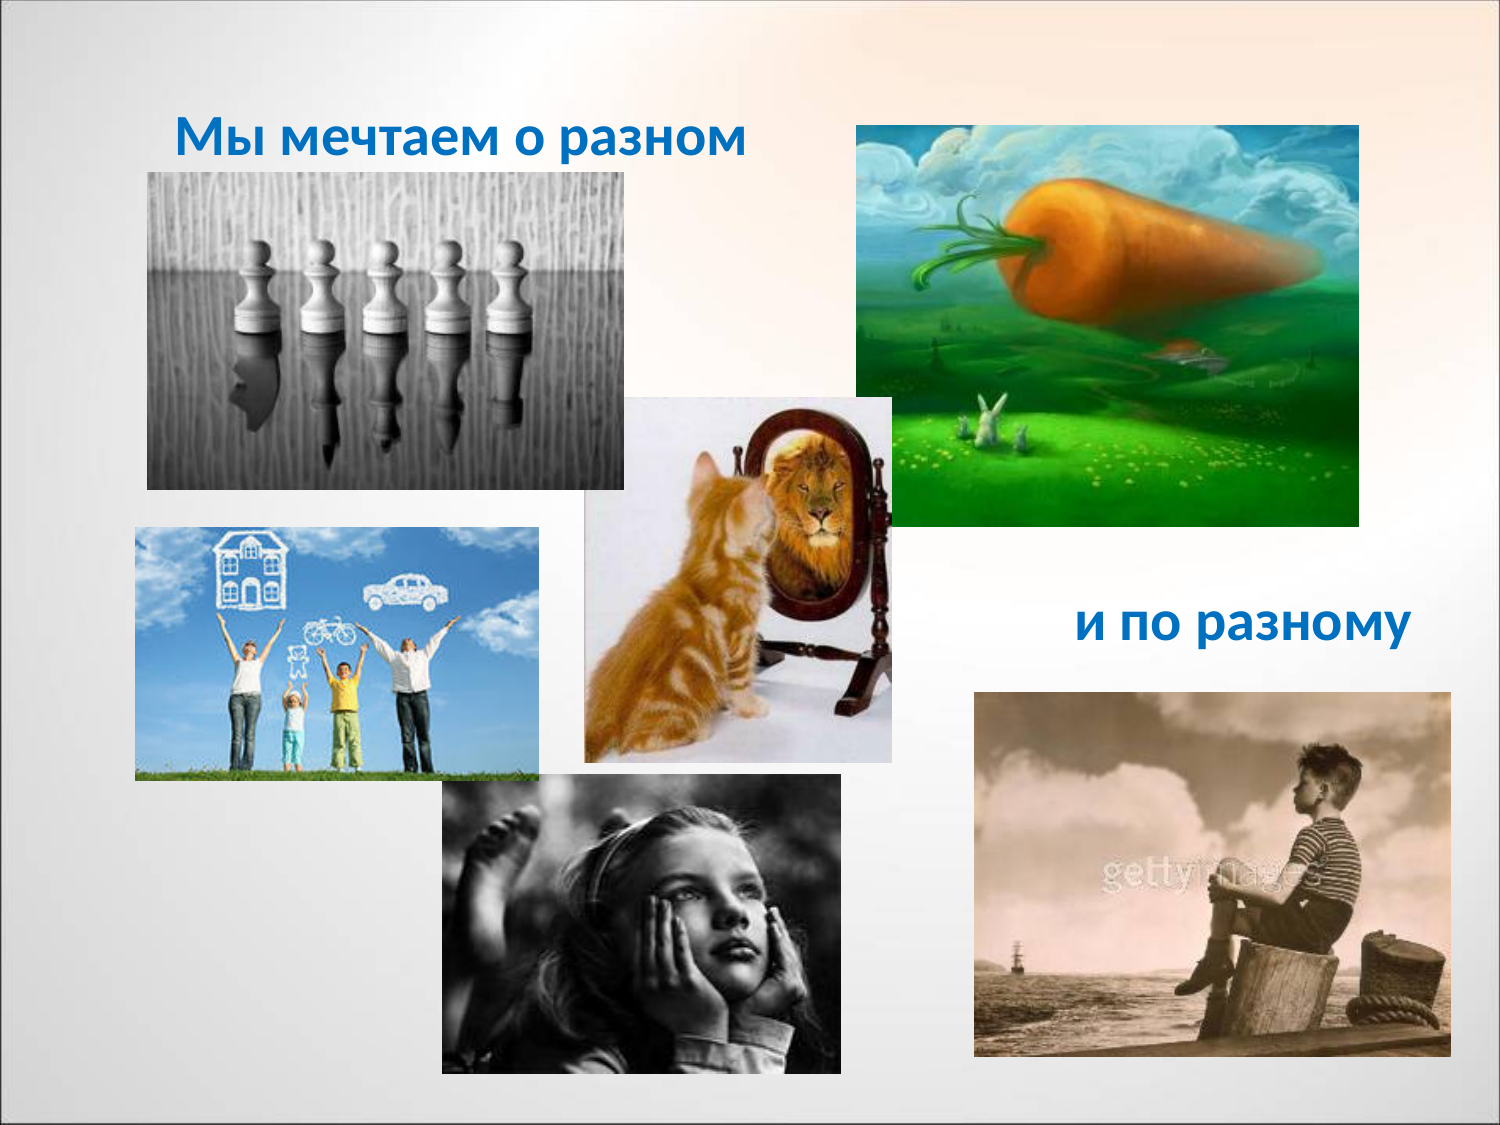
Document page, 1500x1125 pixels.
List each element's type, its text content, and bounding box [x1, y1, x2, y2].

picture [0, 0, 1500, 1125]
text_box и по разному [1059, 574, 1427, 660]
text_box Мы мечтаем о разном [159, 90, 774, 175]
